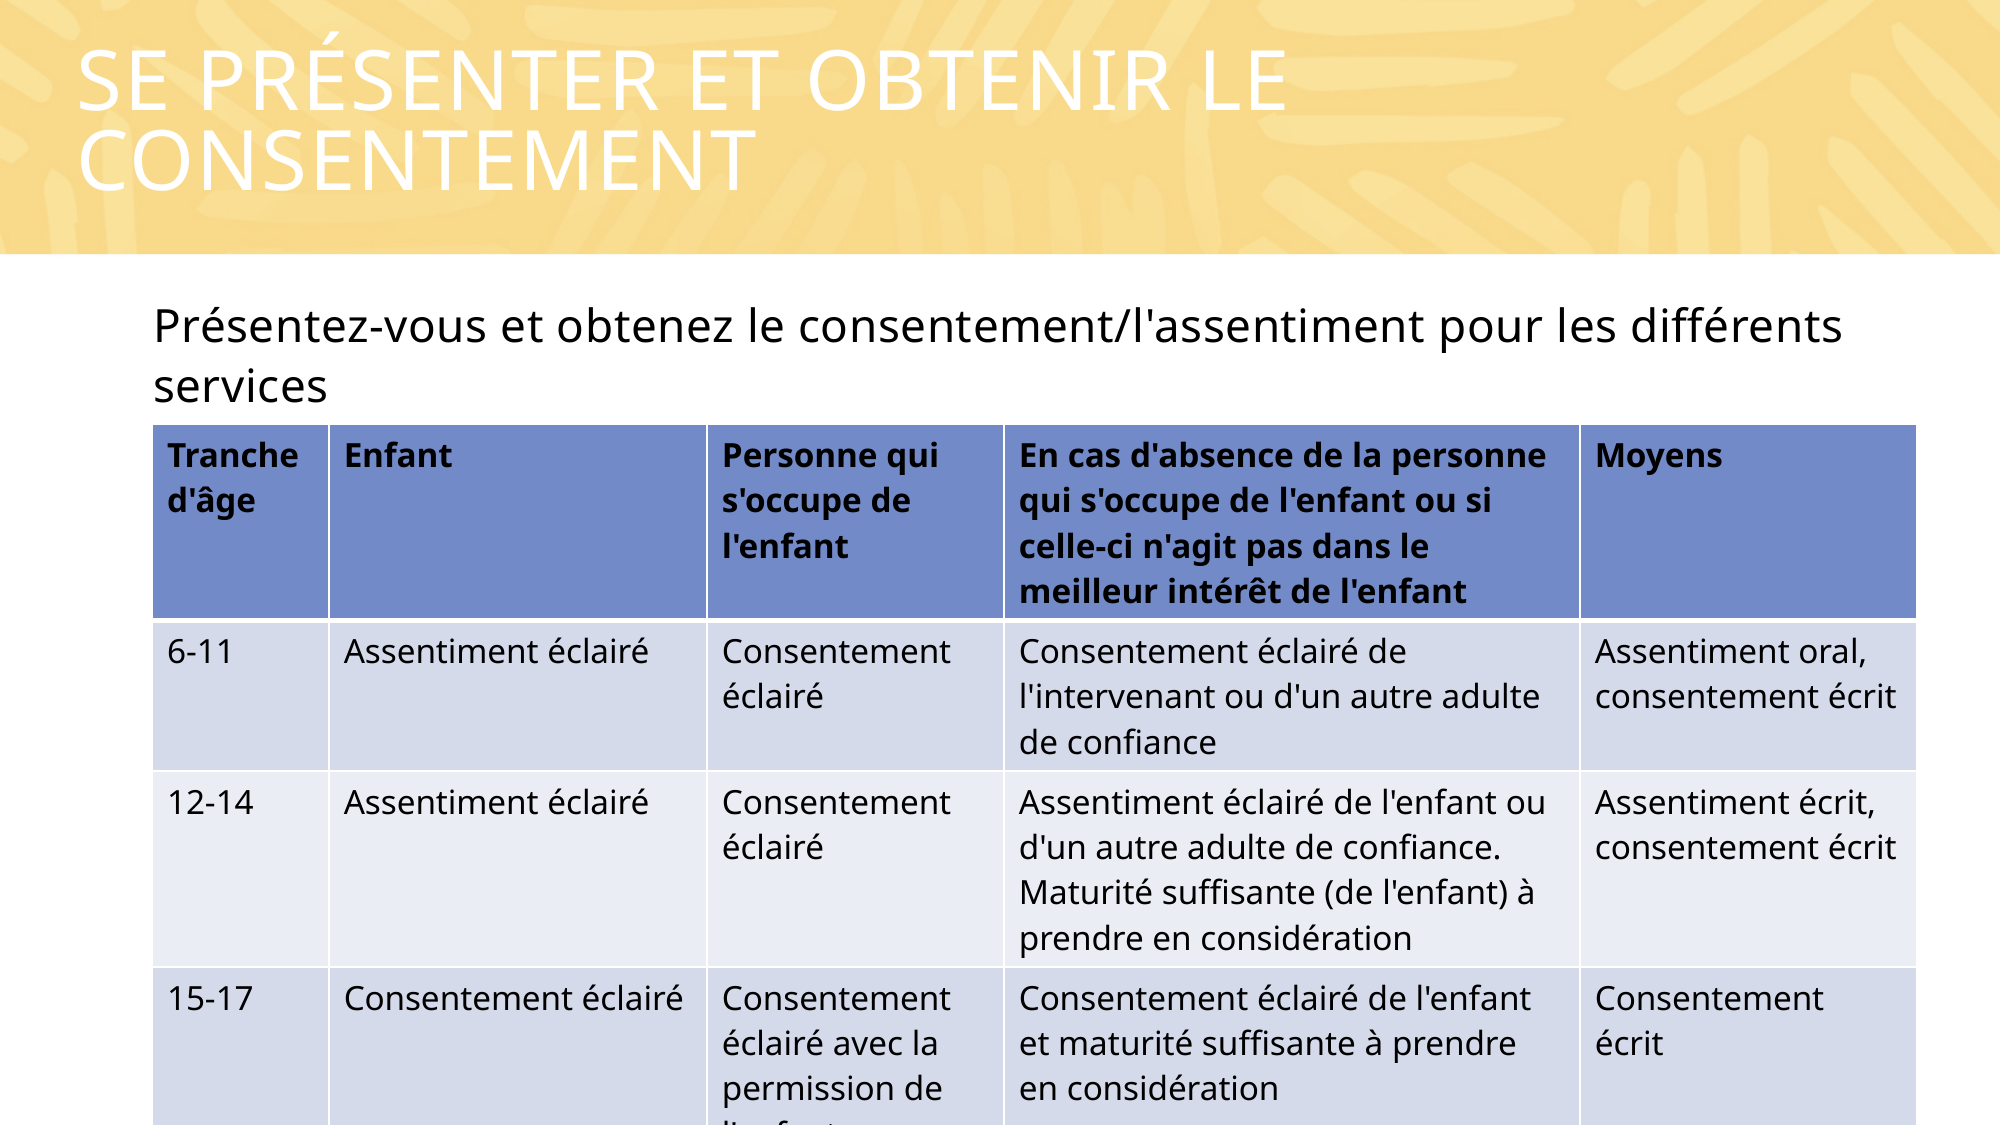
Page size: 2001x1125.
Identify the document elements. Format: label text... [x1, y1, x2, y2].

title Se présenter et obtenir le consentement [61, 33, 1938, 220]
table_header Tranche d'âge [153, 425, 328, 618]
table_header Moyens [1581, 425, 1916, 618]
table_cell Consentement éclairé de l'enfant et maturité suffisante à prendre en considération [1005, 968, 1579, 1125]
table_cell Consentement éclairé avec la permission de l'enfant [708, 968, 1003, 1125]
table_cell 12-14 [153, 772, 328, 966]
table_cell Assentiment écrit, consentement écrit [1581, 772, 1916, 966]
table_header Personne qui s'occupe de l'enfant [708, 425, 1003, 618]
table_cell Consentement éclairé de l'intervenant ou d'un autre adulte de confiance [1005, 623, 1579, 770]
picture [0, 0, 2000, 1125]
table_cell Assentiment oral, consentement écrit [1581, 623, 1916, 770]
table_cell Assentiment éclairé de l'enfant ou d'un autre adulte de confiance. Maturité suffisante (de l'enfant) à prendre en considération [1005, 772, 1579, 966]
table_cell Consentement écrit [1581, 968, 1916, 1125]
table_cell 15-17 [153, 968, 328, 1125]
list Présentez-vous et obtenez le consentement/l'assentiment pour les différents services [145, 283, 1900, 1036]
table_header Enfant [330, 425, 706, 618]
table_cell 6-11 [153, 623, 328, 770]
table_cell Assentiment éclairé [330, 772, 706, 966]
table_cell Consentement éclairé [708, 772, 1003, 966]
table_header En cas d'absence de la personne qui s'occupe de l'enfant ou si celle-ci n'agit pas dans le meilleur intérêt de l'enfant [1005, 425, 1579, 618]
table_cell Assentiment éclairé [330, 623, 706, 770]
table_cell Consentement éclairé [330, 968, 706, 1125]
table_cell Consentement éclairé [708, 623, 1003, 770]
